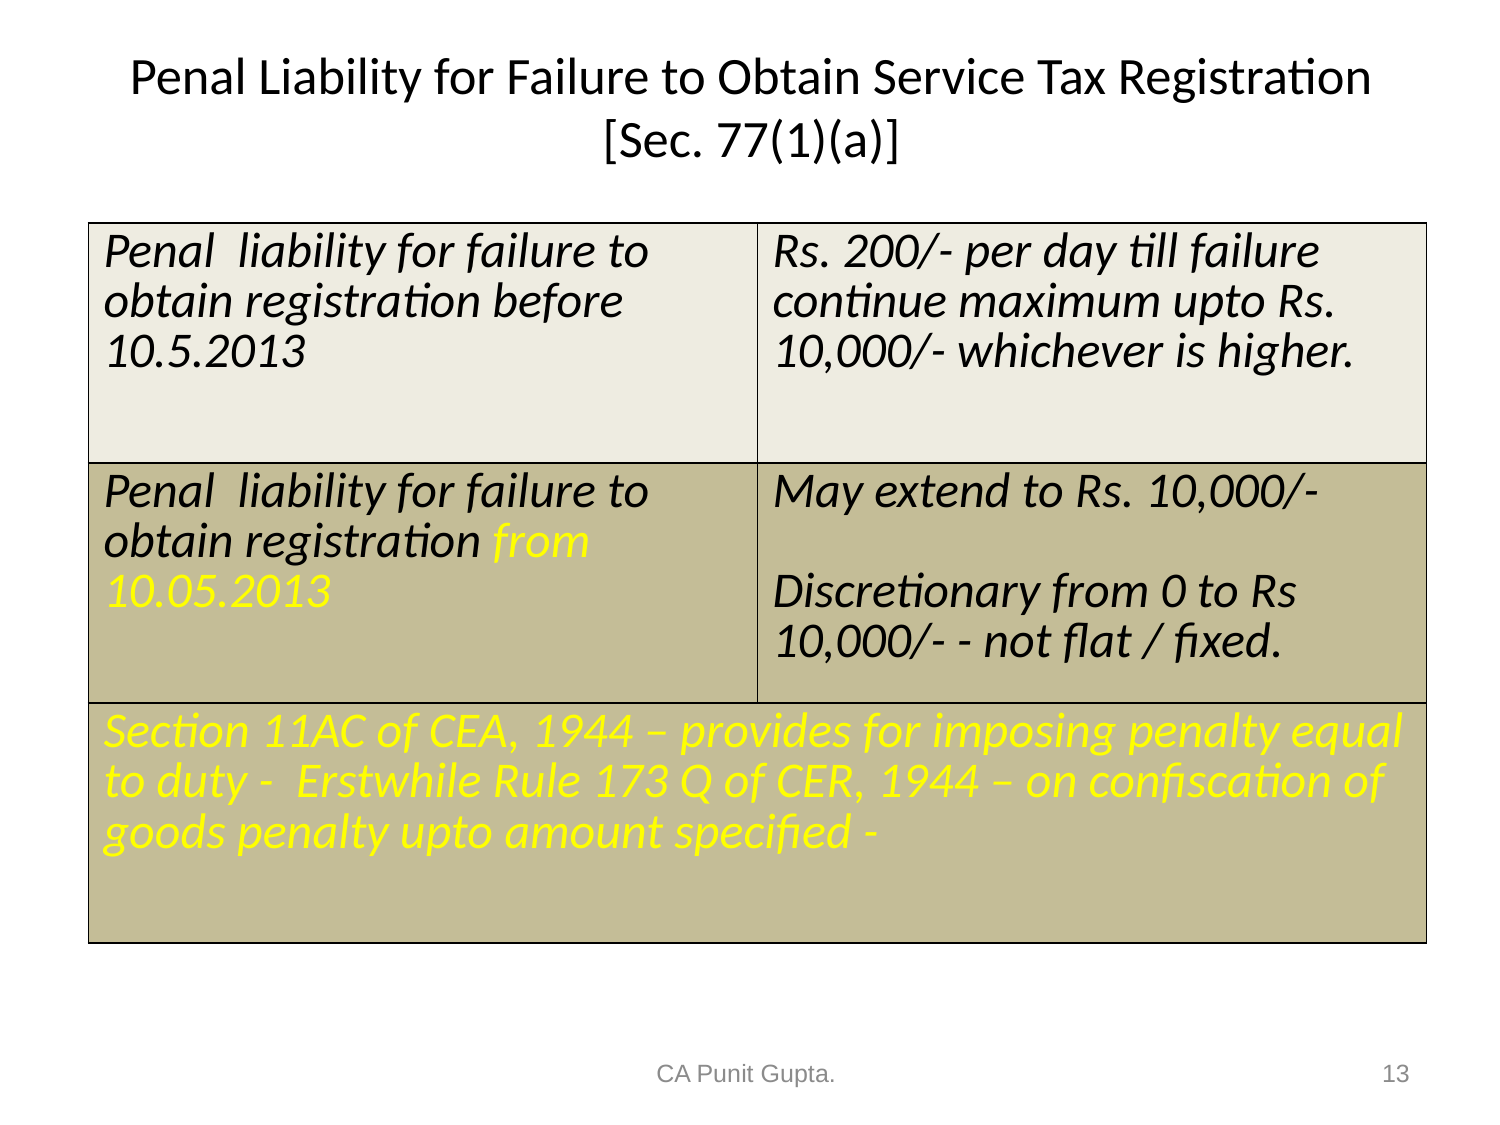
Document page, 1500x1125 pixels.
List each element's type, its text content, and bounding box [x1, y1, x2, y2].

footer CA Punit Gupta. [512, 1042, 988, 1103]
table_header Penal liability for failure to obtain registration before 10.5.2013 [89, 224, 757, 462]
table_cell Penal liability for failure to obtain registration from 10.05.2013 [89, 464, 757, 702]
table_header Rs. 200/- per day till failure continue maximum upto Rs. 10,000/- whichever is higher. [758, 224, 1426, 462]
table_cell May extend to Rs. 10,000/- Discretionary from 0 to Rs 10,000/- - not flat / fixed. [758, 464, 1426, 702]
title Penal Liability for Failure to Obtain Service Tax Registration [Sec. 77(1)(a)] [76, 33, 1427, 176]
slide_number 13 [1074, 1042, 1425, 1103]
table_cell Section 11AC of CEA, 1944 – provides for imposing penalty equal to duty - Erstwhile Rule 173 Q of CER, 1944 – on confiscation of goods penalty upto amount specified - [89, 704, 1426, 942]
